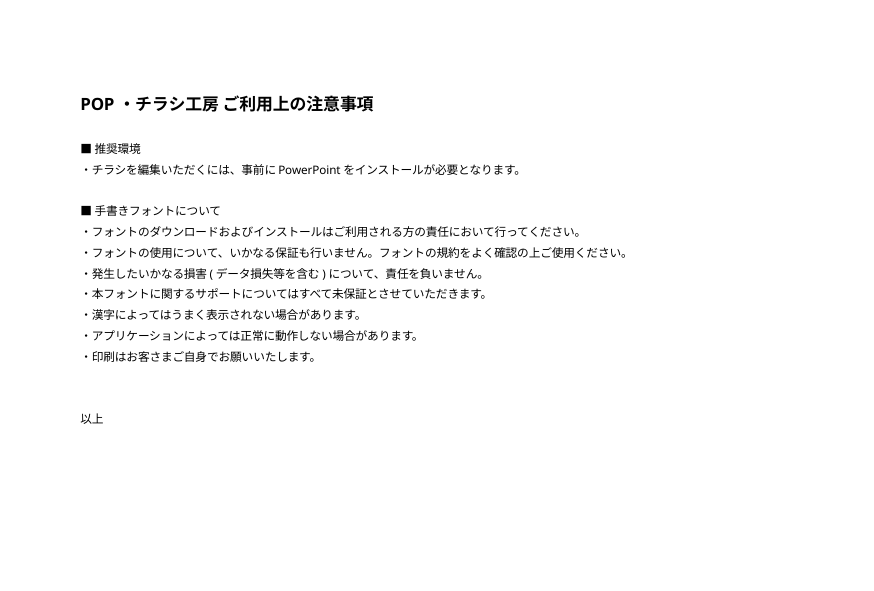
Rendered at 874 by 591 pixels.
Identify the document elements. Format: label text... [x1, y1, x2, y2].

text_box POP・チラシ工房 ご利用上の注意事項 ■推奨環境 ・チラシを編集いただくには、事前にPowerPointをインストールが必要となります。 ■手書きフォントについて ・フォントのダウンロードおよびインストールはご利用される方の責任において行ってください。 ・フォントの使用について、いかなる保証も行いません。フォントの規約をよく確認の上ご使用ください。 ・発生したいかなる損害(データ損失等を含む)について、責任を負いません。 ・本フォントに関するサポートについてはすべて未保証とさせていただきます。 ・漢字によってはうまく表示されない場合があります。 ・アプリケーションによっては正常に動作しない場合があります。 ・印刷はお客さまご自身でお願いいたします。 以上 [65, 76, 639, 515]
